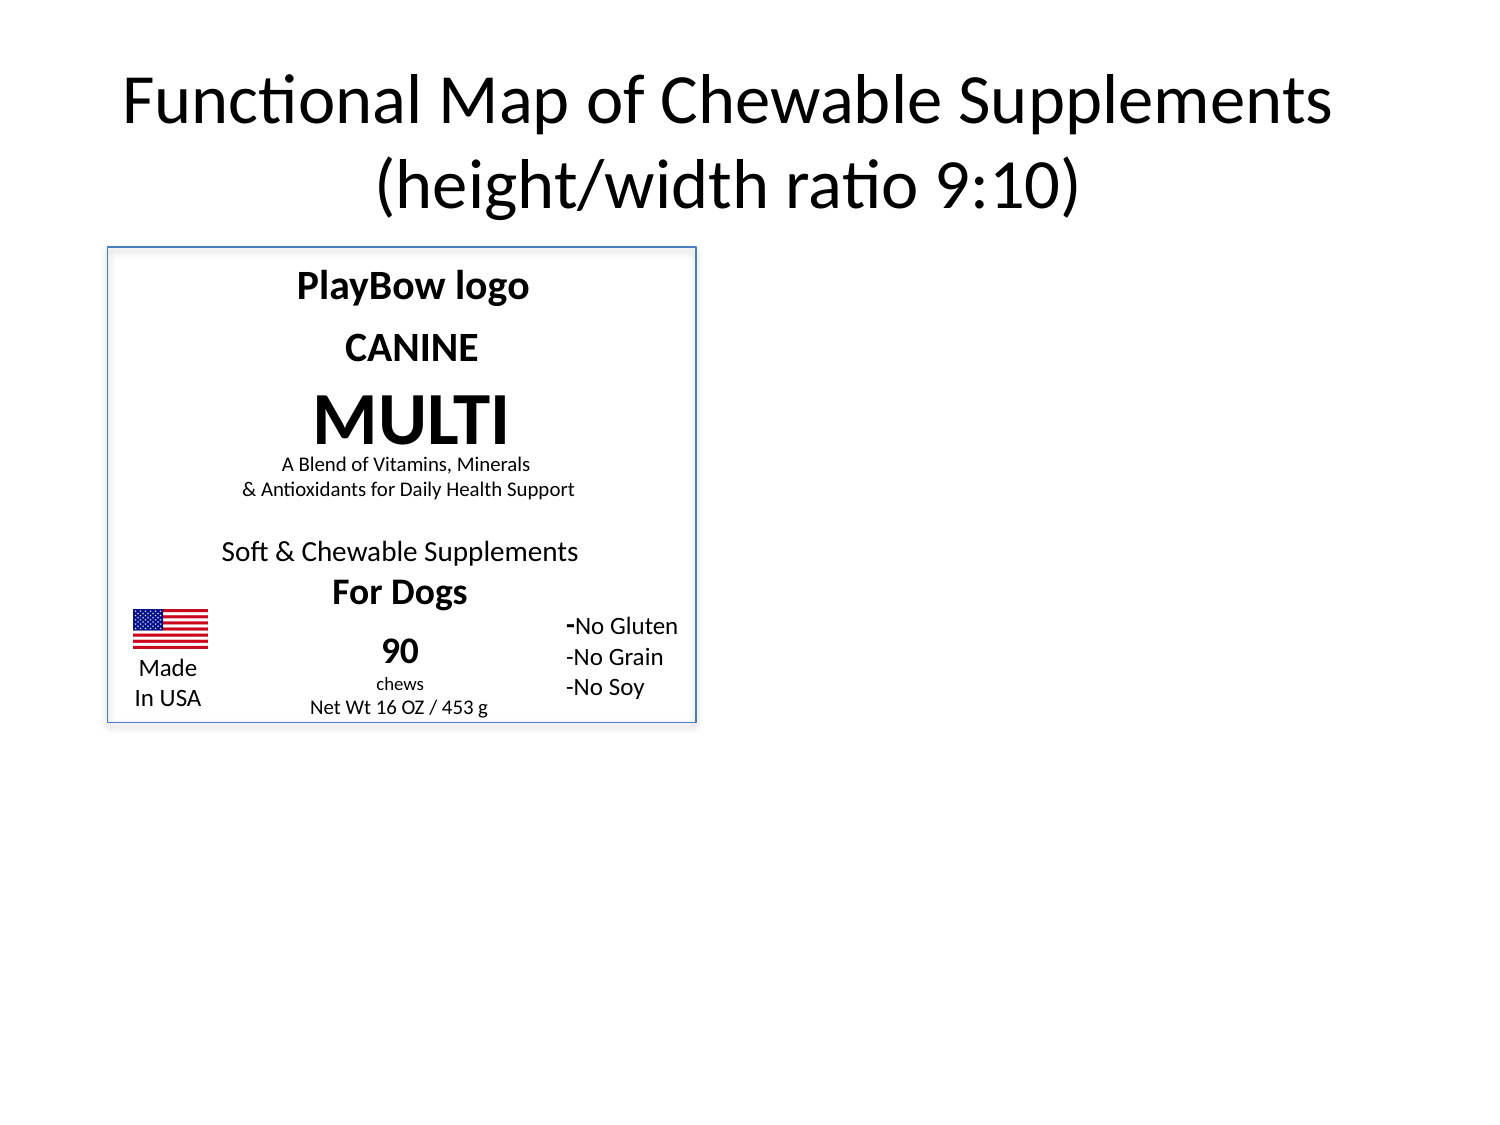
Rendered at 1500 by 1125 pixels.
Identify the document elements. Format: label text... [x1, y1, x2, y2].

text_box CANINE MULTI [297, 316, 526, 398]
text_box A Blend of Vitamins, Minerals & Antioxidants for Daily Health Support [227, 398, 590, 508]
text_box -No Gluten -No Grain -No Soy [551, 598, 694, 708]
text_box Net Wt 16 OZ / 453 g [295, 651, 504, 727]
text_box [107, 246, 697, 723]
text_box Soft & Chewable Supplements For Dogs [206, 524, 594, 620]
text_box 90 chews [361, 618, 439, 702]
picture [132, 608, 209, 649]
text_box Made In USA [119, 609, 217, 754]
text_box PlayBow logo [281, 205, 545, 316]
title Functional Map of Chewable Supplements (height/width ratio 9:10) [53, 43, 1404, 232]
